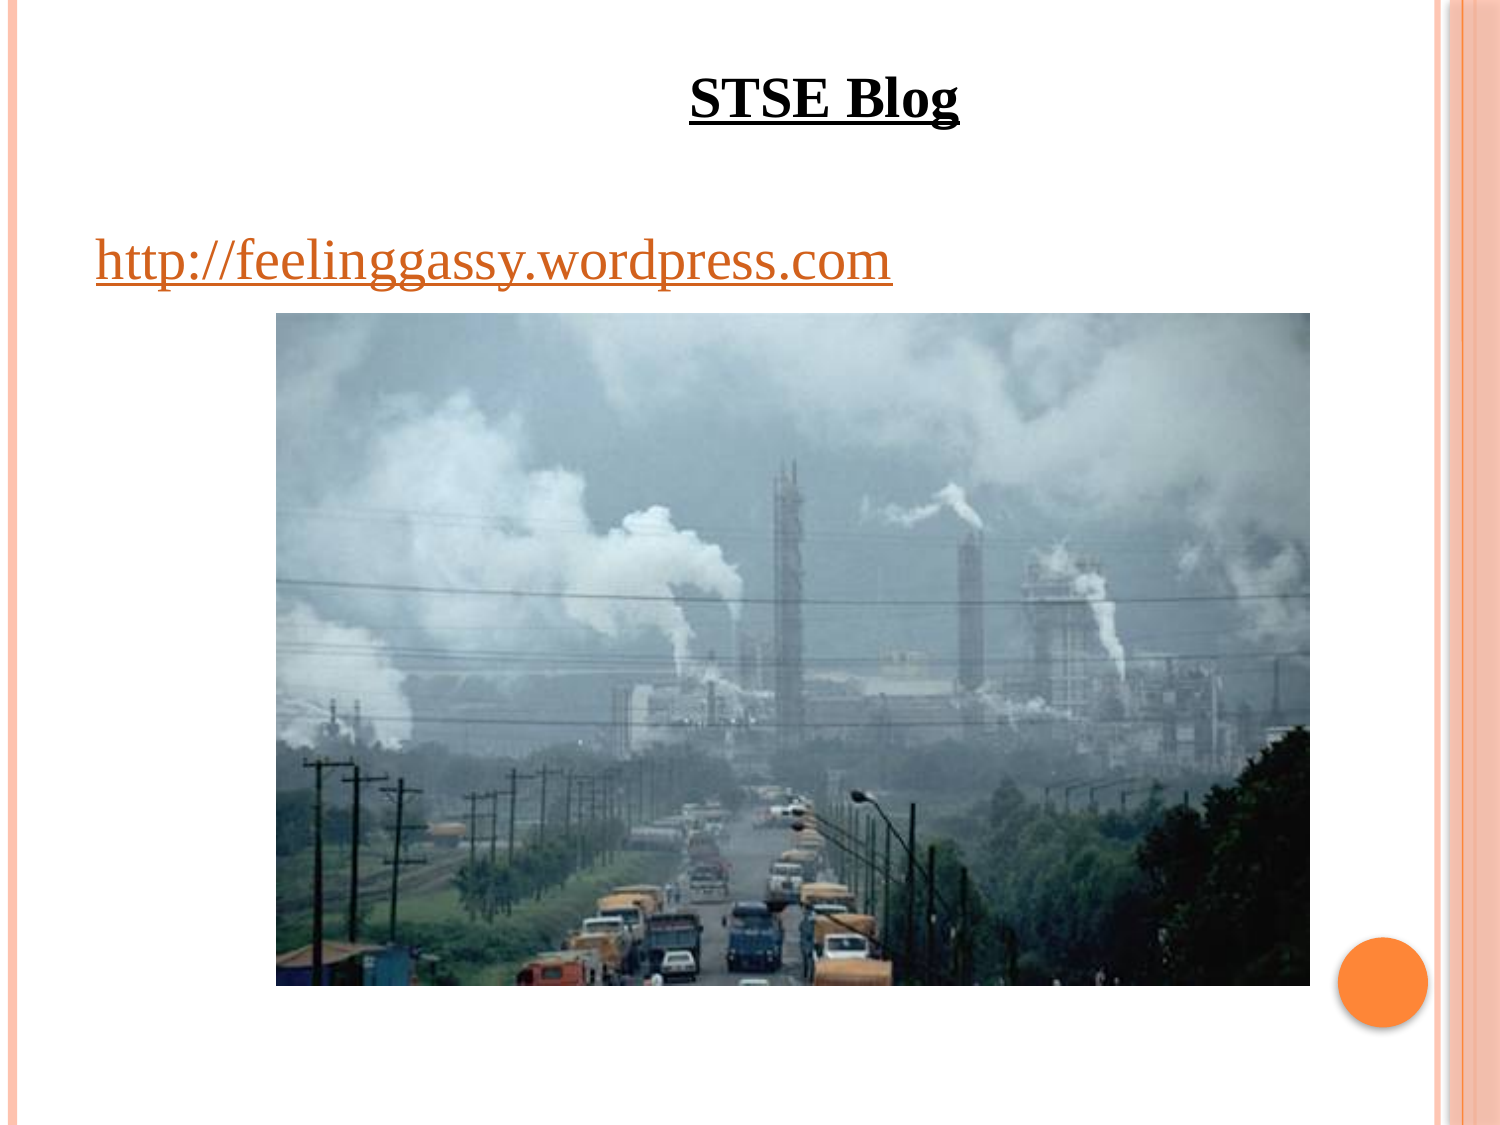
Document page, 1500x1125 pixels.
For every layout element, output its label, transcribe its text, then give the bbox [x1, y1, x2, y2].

text_box http://feelinggassy.wordpress.com [81, 213, 908, 299]
picture [276, 312, 1310, 987]
text_box STSE Blog [252, 52, 1398, 137]
